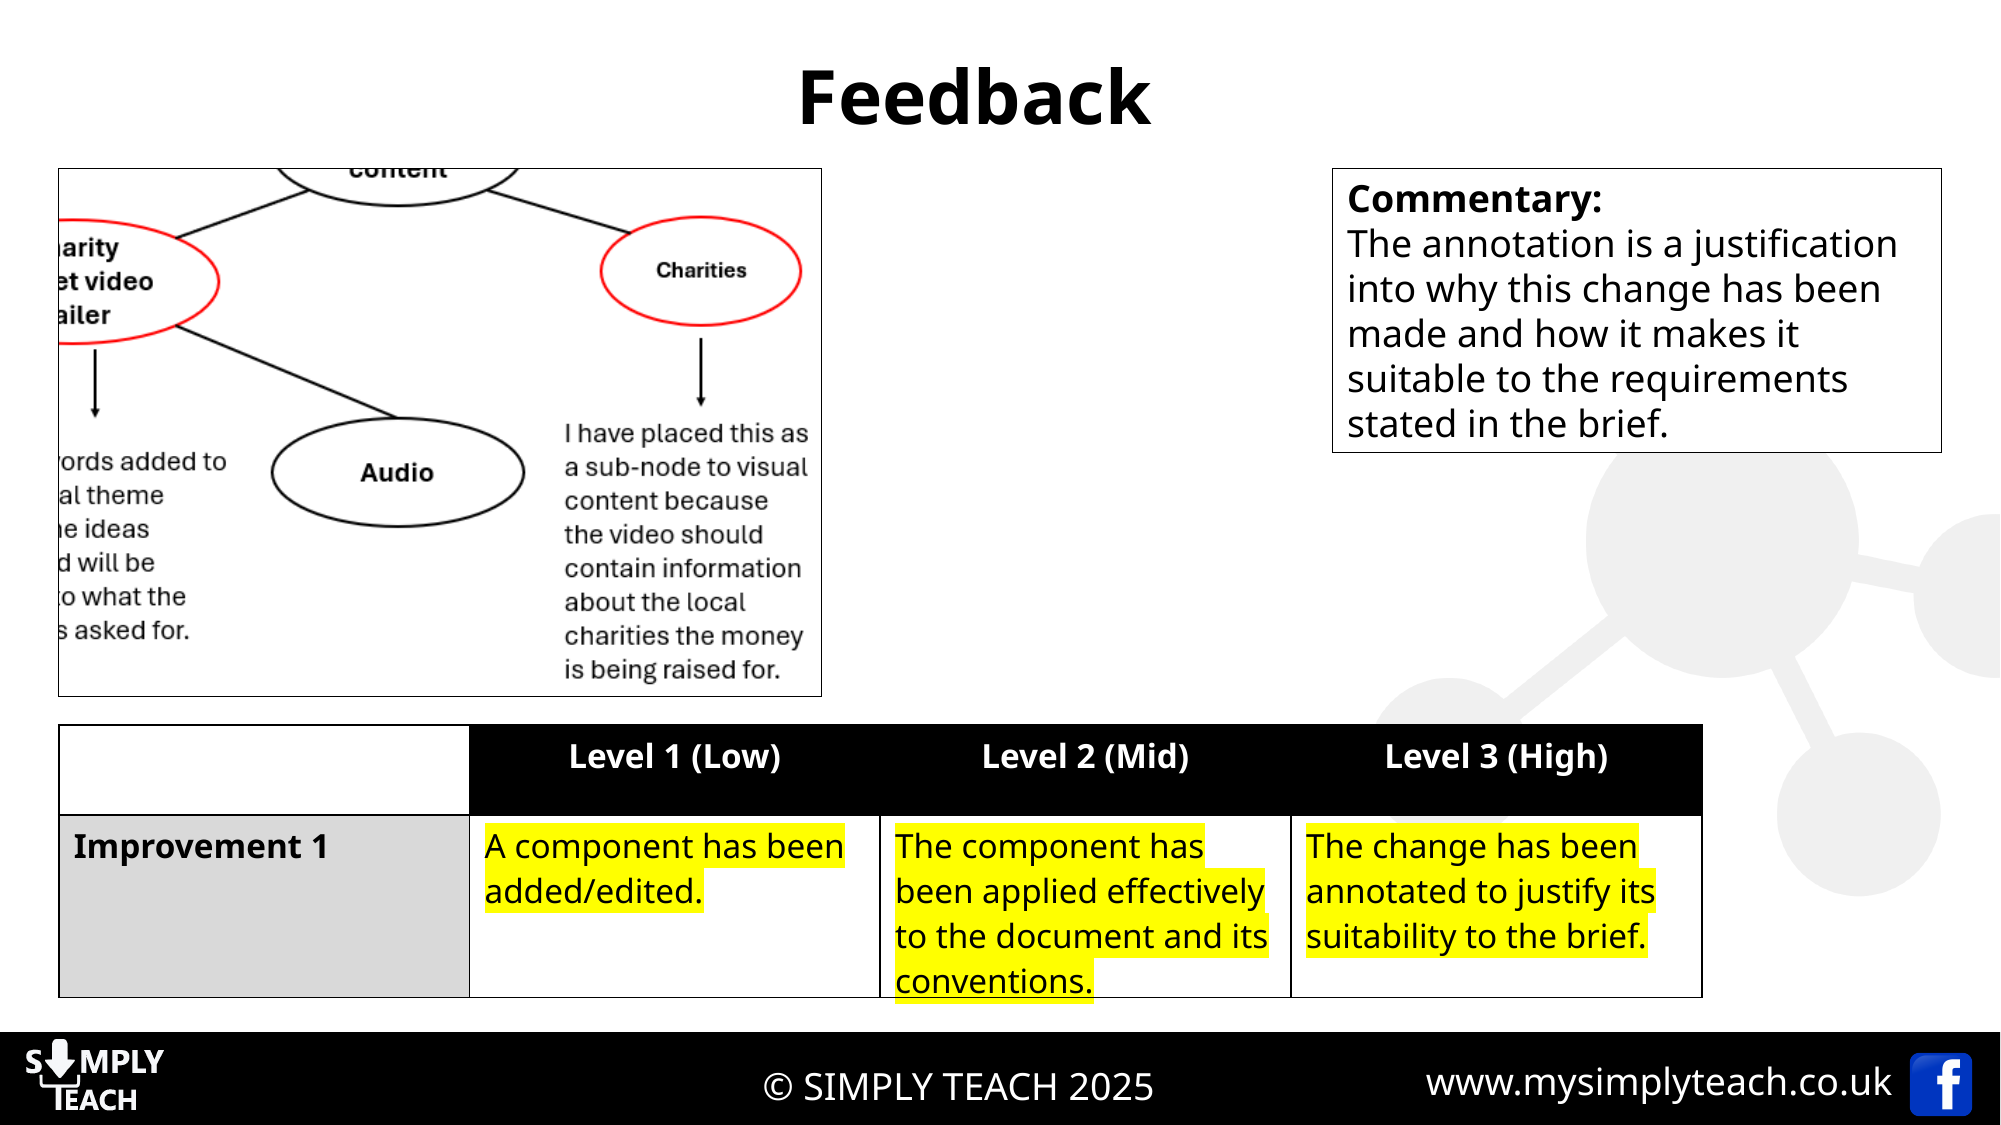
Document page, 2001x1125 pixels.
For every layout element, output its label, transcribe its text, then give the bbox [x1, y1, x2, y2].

text_box Commentary: The annotation is a justification into why this change has been made and how it makes it suitable to the requirements stated in the brief. [1332, 168, 1942, 453]
table_header [60, 726, 469, 814]
picture [58, 167, 823, 698]
table_cell The change has been annotated to justify its suitability to the brief. [1292, 816, 1701, 997]
table_header Level 1 (Low) [470, 726, 879, 814]
picture [15, 1033, 182, 1122]
table_header Level 3 (High) [1292, 726, 1701, 814]
text_box Feedback [184, 42, 1765, 147]
table_header Level 2 (Mid) [881, 726, 1290, 814]
picture [1907, 1050, 1975, 1119]
table_cell Improvement 1 [60, 816, 469, 997]
table_cell A component has been added/edited. [470, 816, 879, 997]
table_cell The component has been applied effectively to the document and its conventions. [881, 816, 1290, 997]
